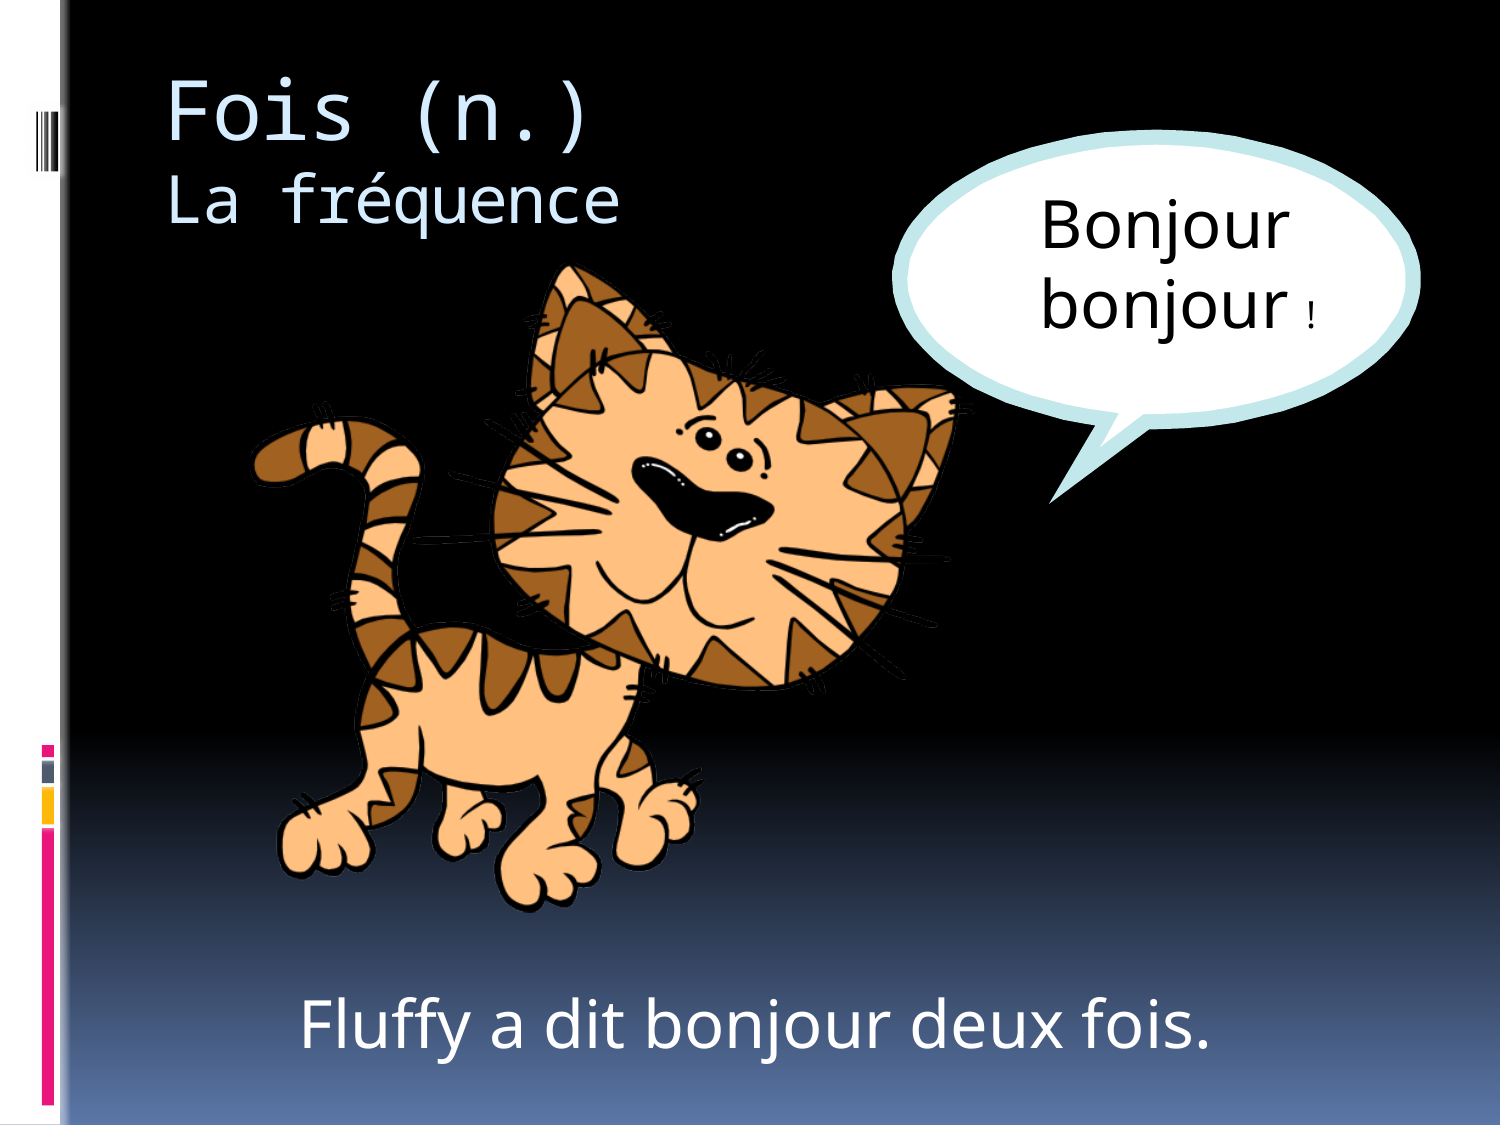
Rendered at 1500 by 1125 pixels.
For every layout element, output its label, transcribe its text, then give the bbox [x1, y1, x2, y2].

text_box Fluffy a dit bonjour deux fois. [162, 974, 1350, 1070]
title Fois (n.) La fréquence [150, 50, 1425, 250]
picture [249, 262, 979, 913]
picture [874, 111, 1438, 564]
